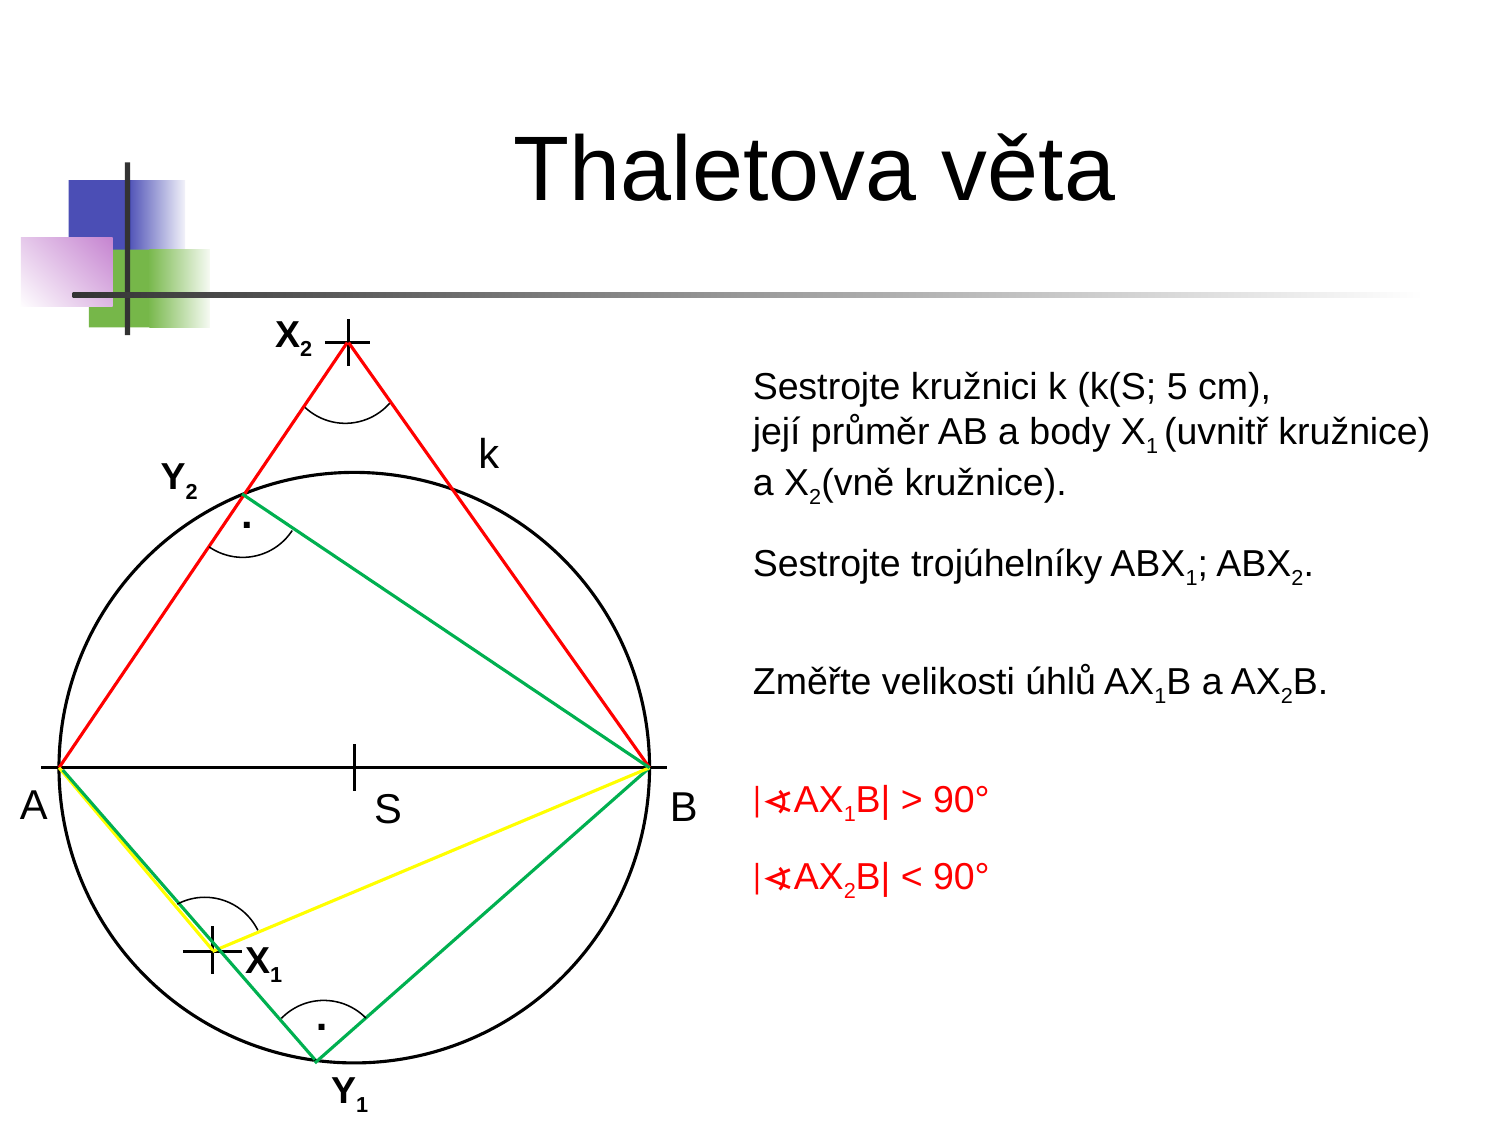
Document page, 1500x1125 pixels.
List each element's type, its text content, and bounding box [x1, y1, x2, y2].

text_box Sestrojte kružnici k (k(S; 5 cm), její průměr AB a body X1 (uvnitř kružnice) a X2(vně kružnice). [738, 354, 1500, 517]
text_box X2 [260, 302, 337, 340]
text_box Thaletova věta [206, 101, 1424, 227]
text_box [319, 959, 650, 1064]
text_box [58, 767, 213, 772]
text_box B [656, 772, 709, 837]
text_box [58, 342, 348, 767]
text_box |∢AX1B| > 90° [738, 767, 1052, 834]
text_box |∢AX2B| < 90° [738, 844, 1052, 911]
text_box Y1 [316, 1071, 393, 1125]
text_box Sestrojte trojúhelníky ABX1; ABX2. [738, 531, 1500, 598]
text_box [241, 493, 650, 768]
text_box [349, 342, 650, 493]
text_box Změřte velikosti úhlů AX1B a AX2B. [738, 649, 1500, 716]
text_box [320, 776, 650, 952]
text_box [62, 769, 316, 1060]
text_box A [5, 770, 53, 835]
